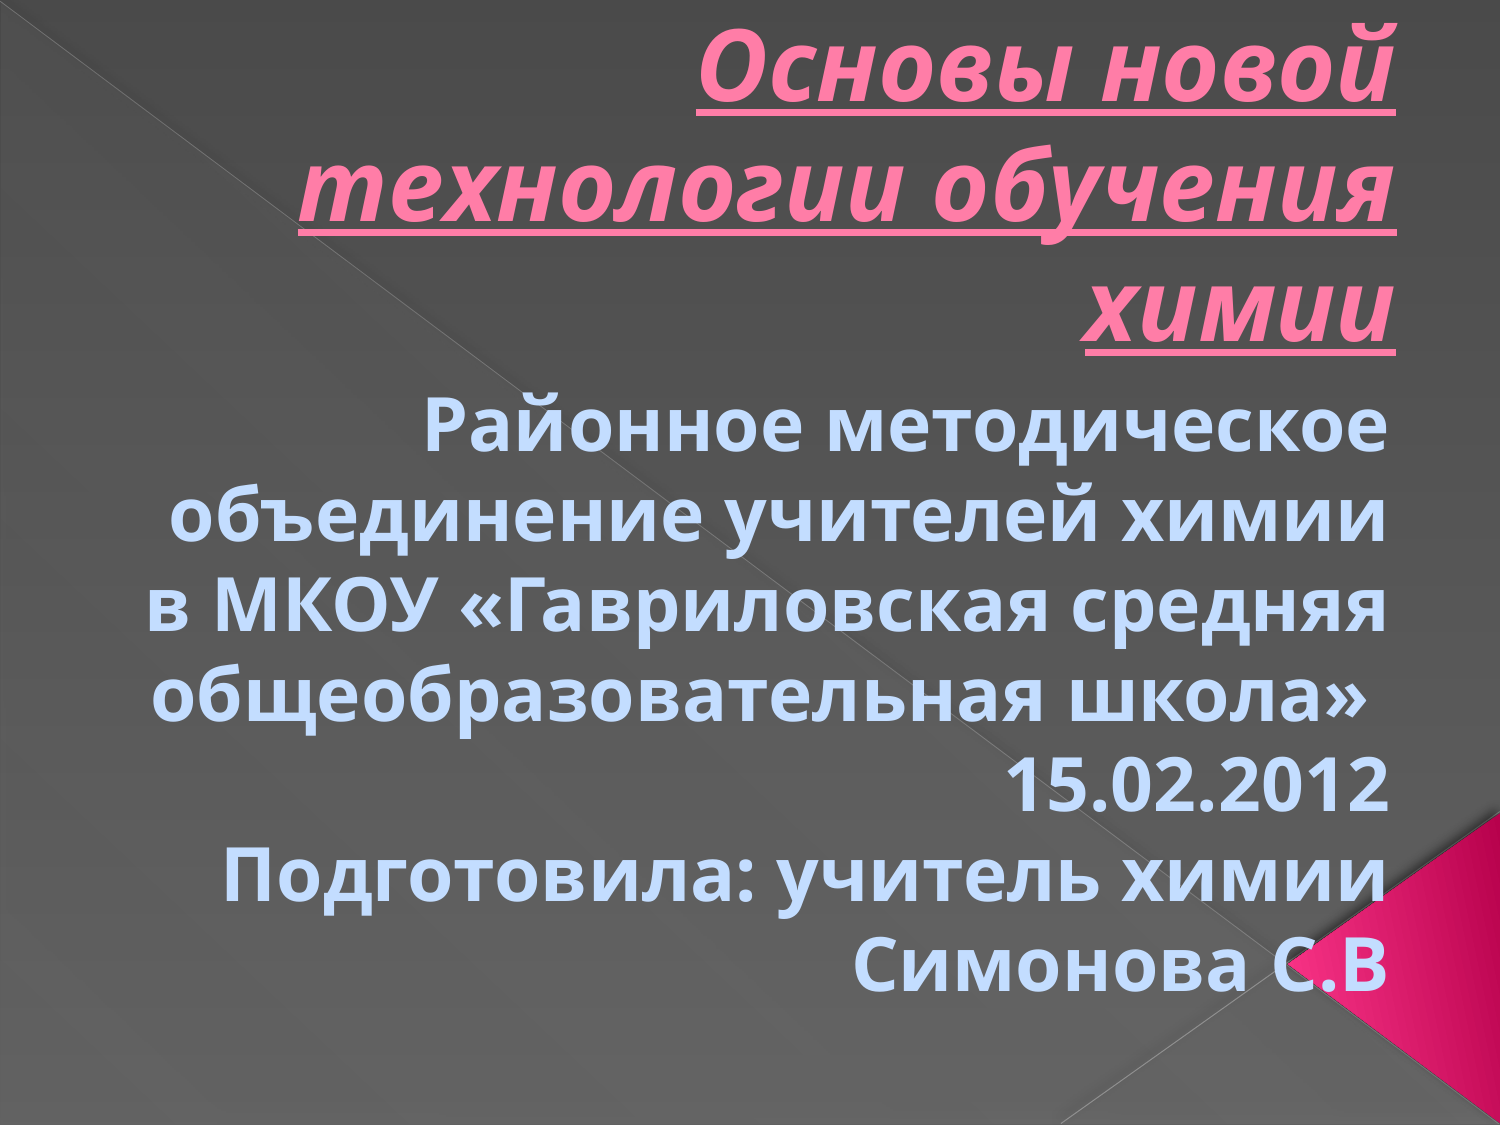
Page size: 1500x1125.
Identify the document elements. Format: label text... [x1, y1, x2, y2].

title Основы новой технологии обучения химии [88, 127, 1412, 369]
subtitle Районное методическое объединение учителей химии в МКОУ «Гавриловская средняя общеобразовательная школа» 15.02.2012 Подготовила: учитель химии Симонова С.В [88, 369, 1412, 657]
